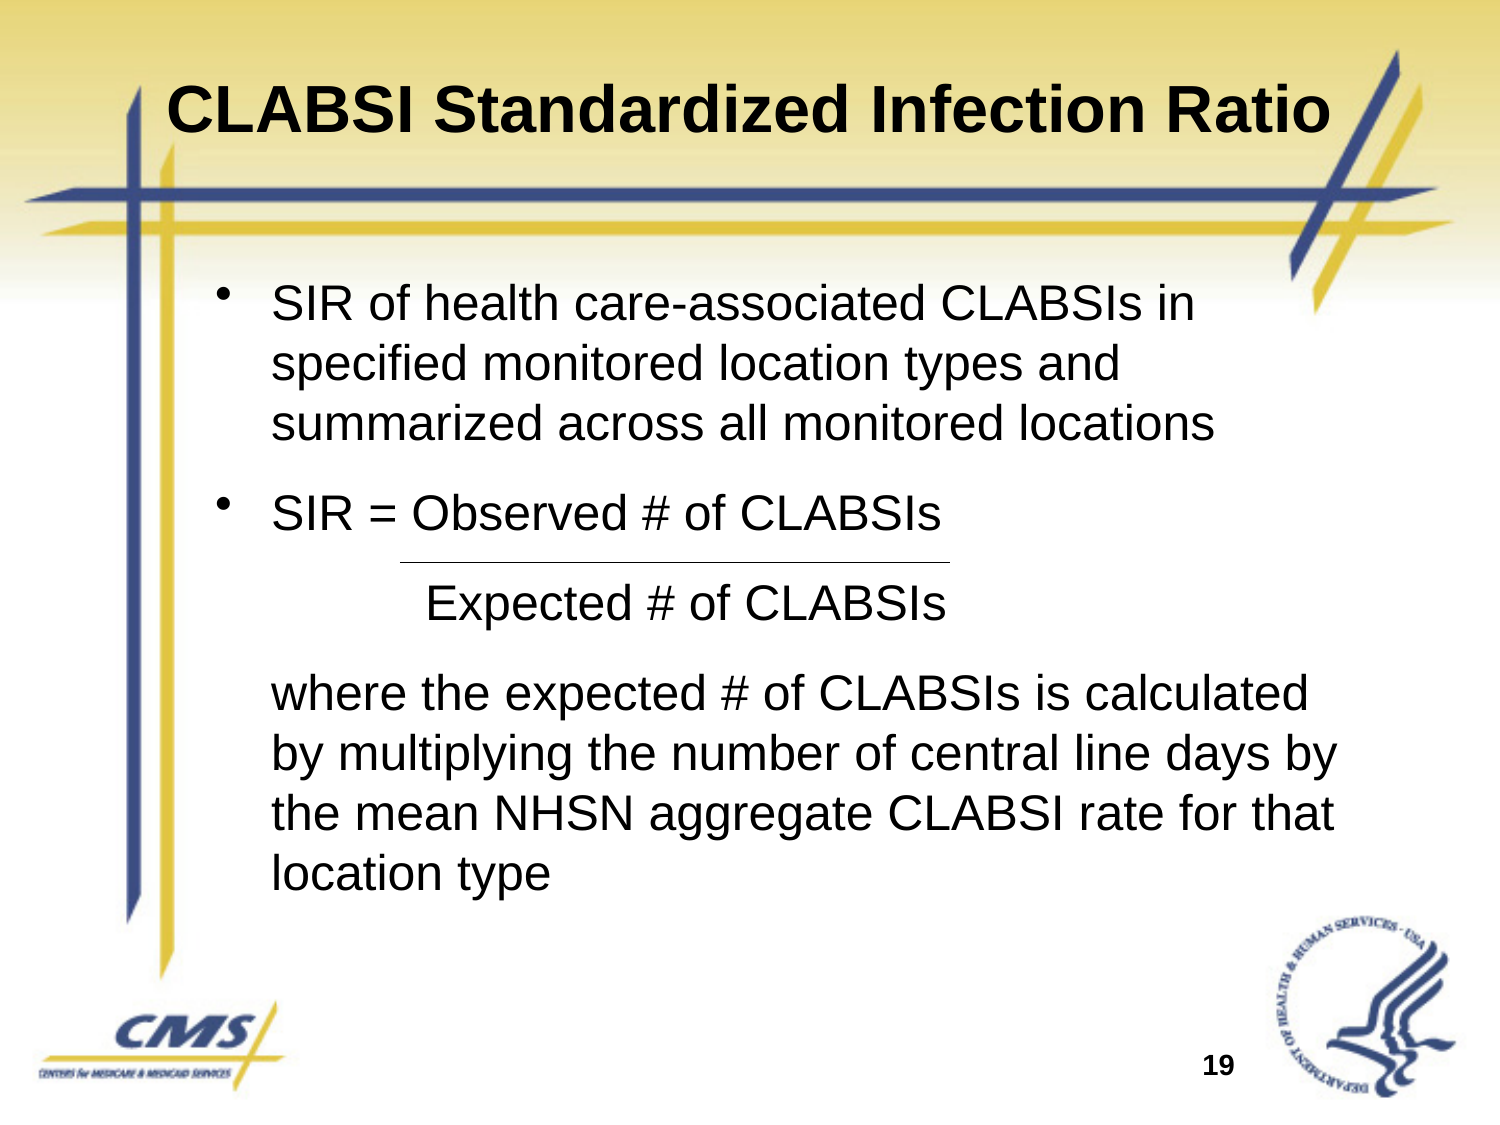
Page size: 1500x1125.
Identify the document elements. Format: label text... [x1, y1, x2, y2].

picture [0, 0, 1500, 1125]
title CLABSI Standardized Infection Ratio [112, 12, 1388, 201]
list SIR of health care-associated CLABSIs in specified monitored location types and summarized across all monitored locations SIR = Observed # of CLABSIs Expected # of CLABSIs where the expected # of CLABSIs is calculated by multiplying the number of central line days by the mean NHSN aggregate CLABSI rate for that location type [199, 262, 1376, 988]
